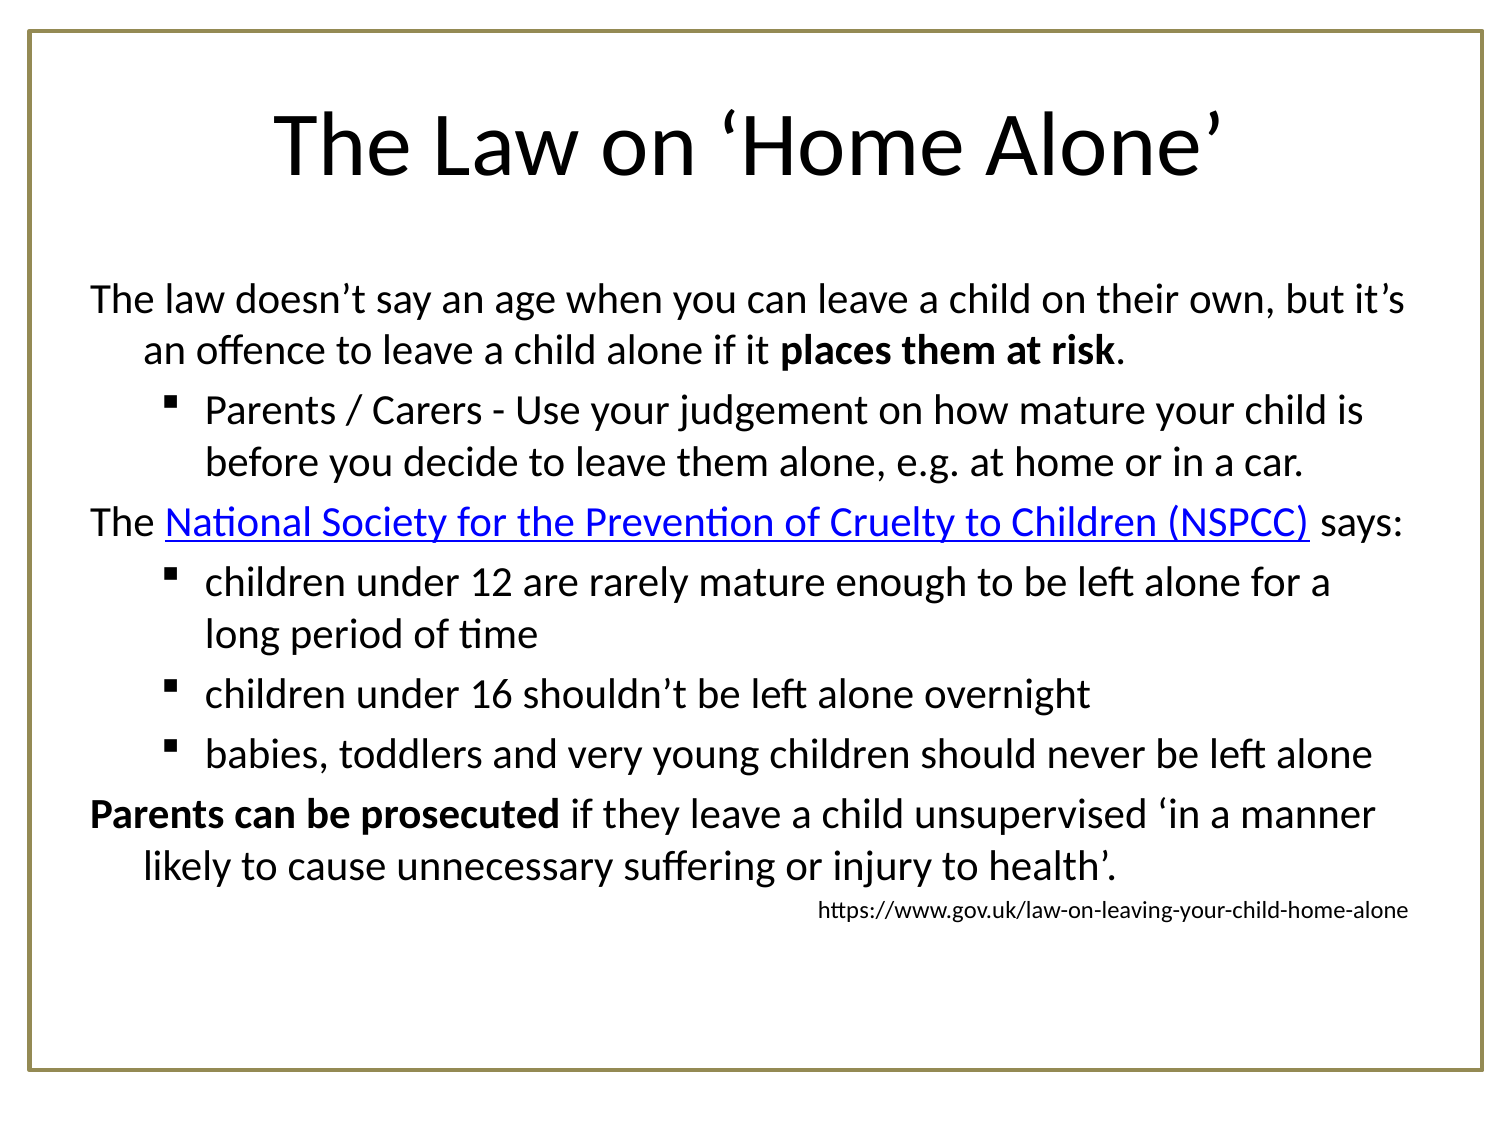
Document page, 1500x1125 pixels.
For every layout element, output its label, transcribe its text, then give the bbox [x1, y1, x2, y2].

title The Law on ‘Home Alone’ [75, 45, 1425, 233]
list The law doesn’t say an age when you can leave a child on their own, but it’s an offence to leave a child alone if it places them at risk. Parents / Carers - Use your judgement on how mature your child is before you decide to leave them alone, e.g. at home or in a car. The National Society for the Prevention of Cruelty to Children (NSPCC) says: children under 12 are rarely mature enough to be left alone for a long period of time children under 16 shouldn’t be left alone overnight babies, toddlers and very young children should never be left alone Parents can be prosecuted if they leave a child unsupervised ‘in a manner likely to cause unnecessary suffering or injury to health’. https://www.gov.uk/law-on-leaving-your-child-home-alone [75, 262, 1425, 1005]
text_box [27, 29, 1484, 1072]
